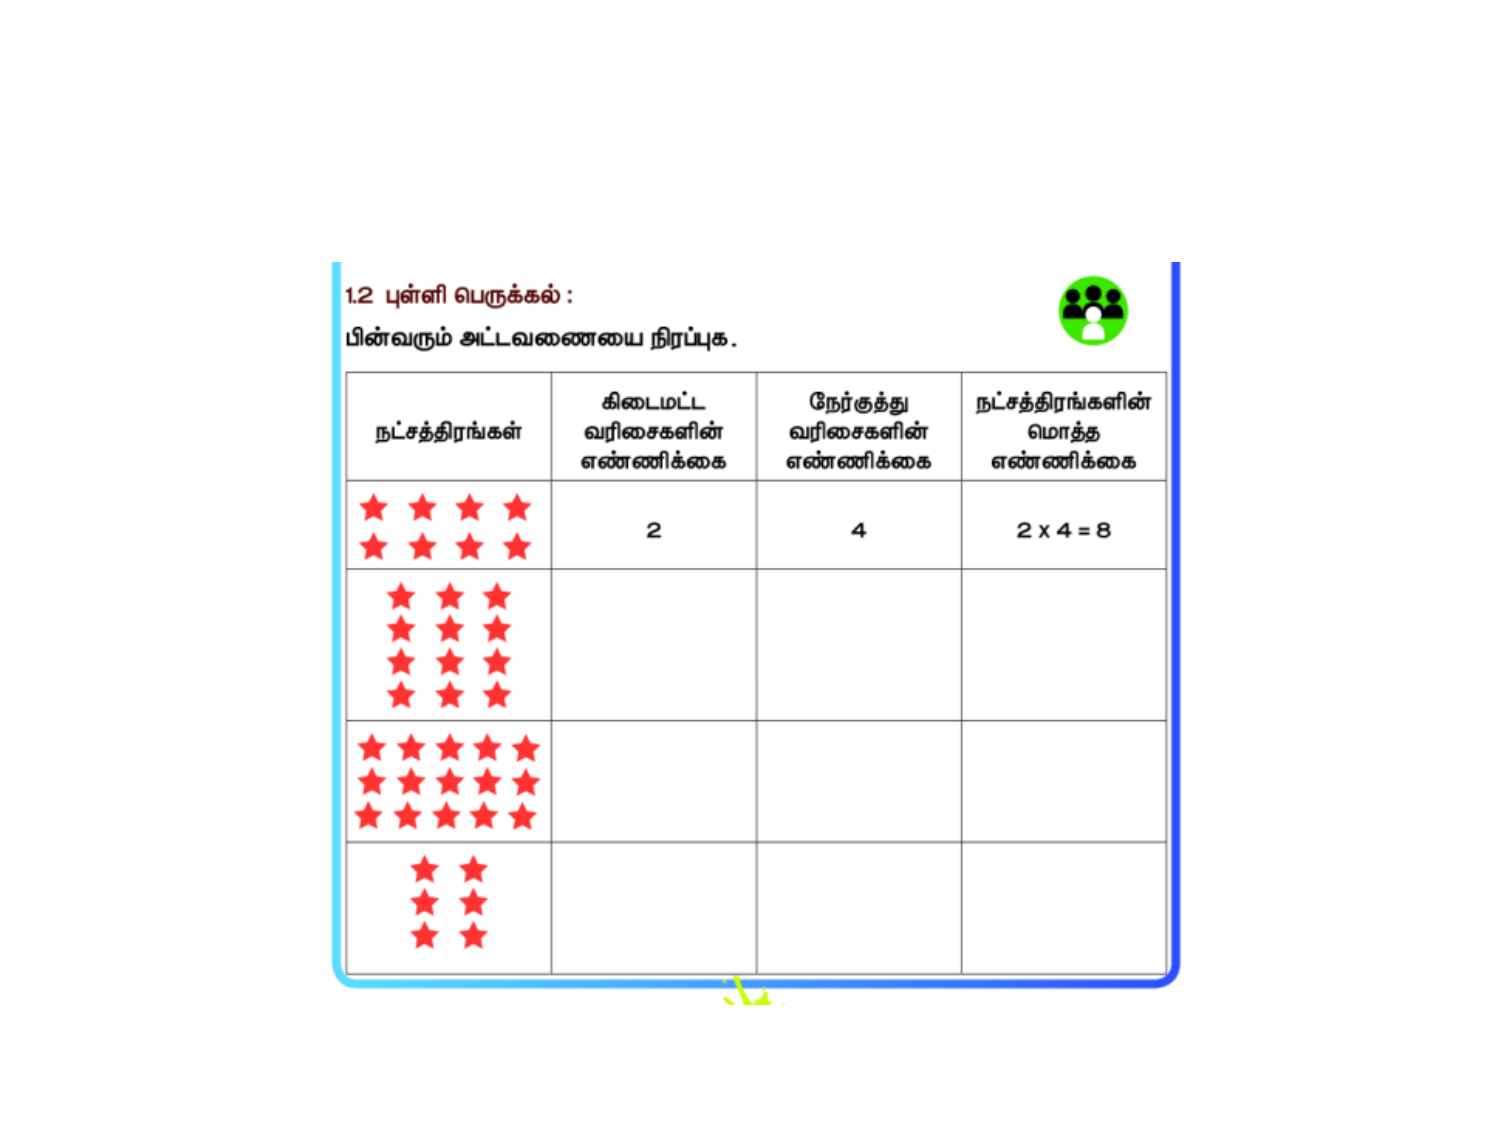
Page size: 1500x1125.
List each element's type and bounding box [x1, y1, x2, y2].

list [315, 262, 1185, 1006]
